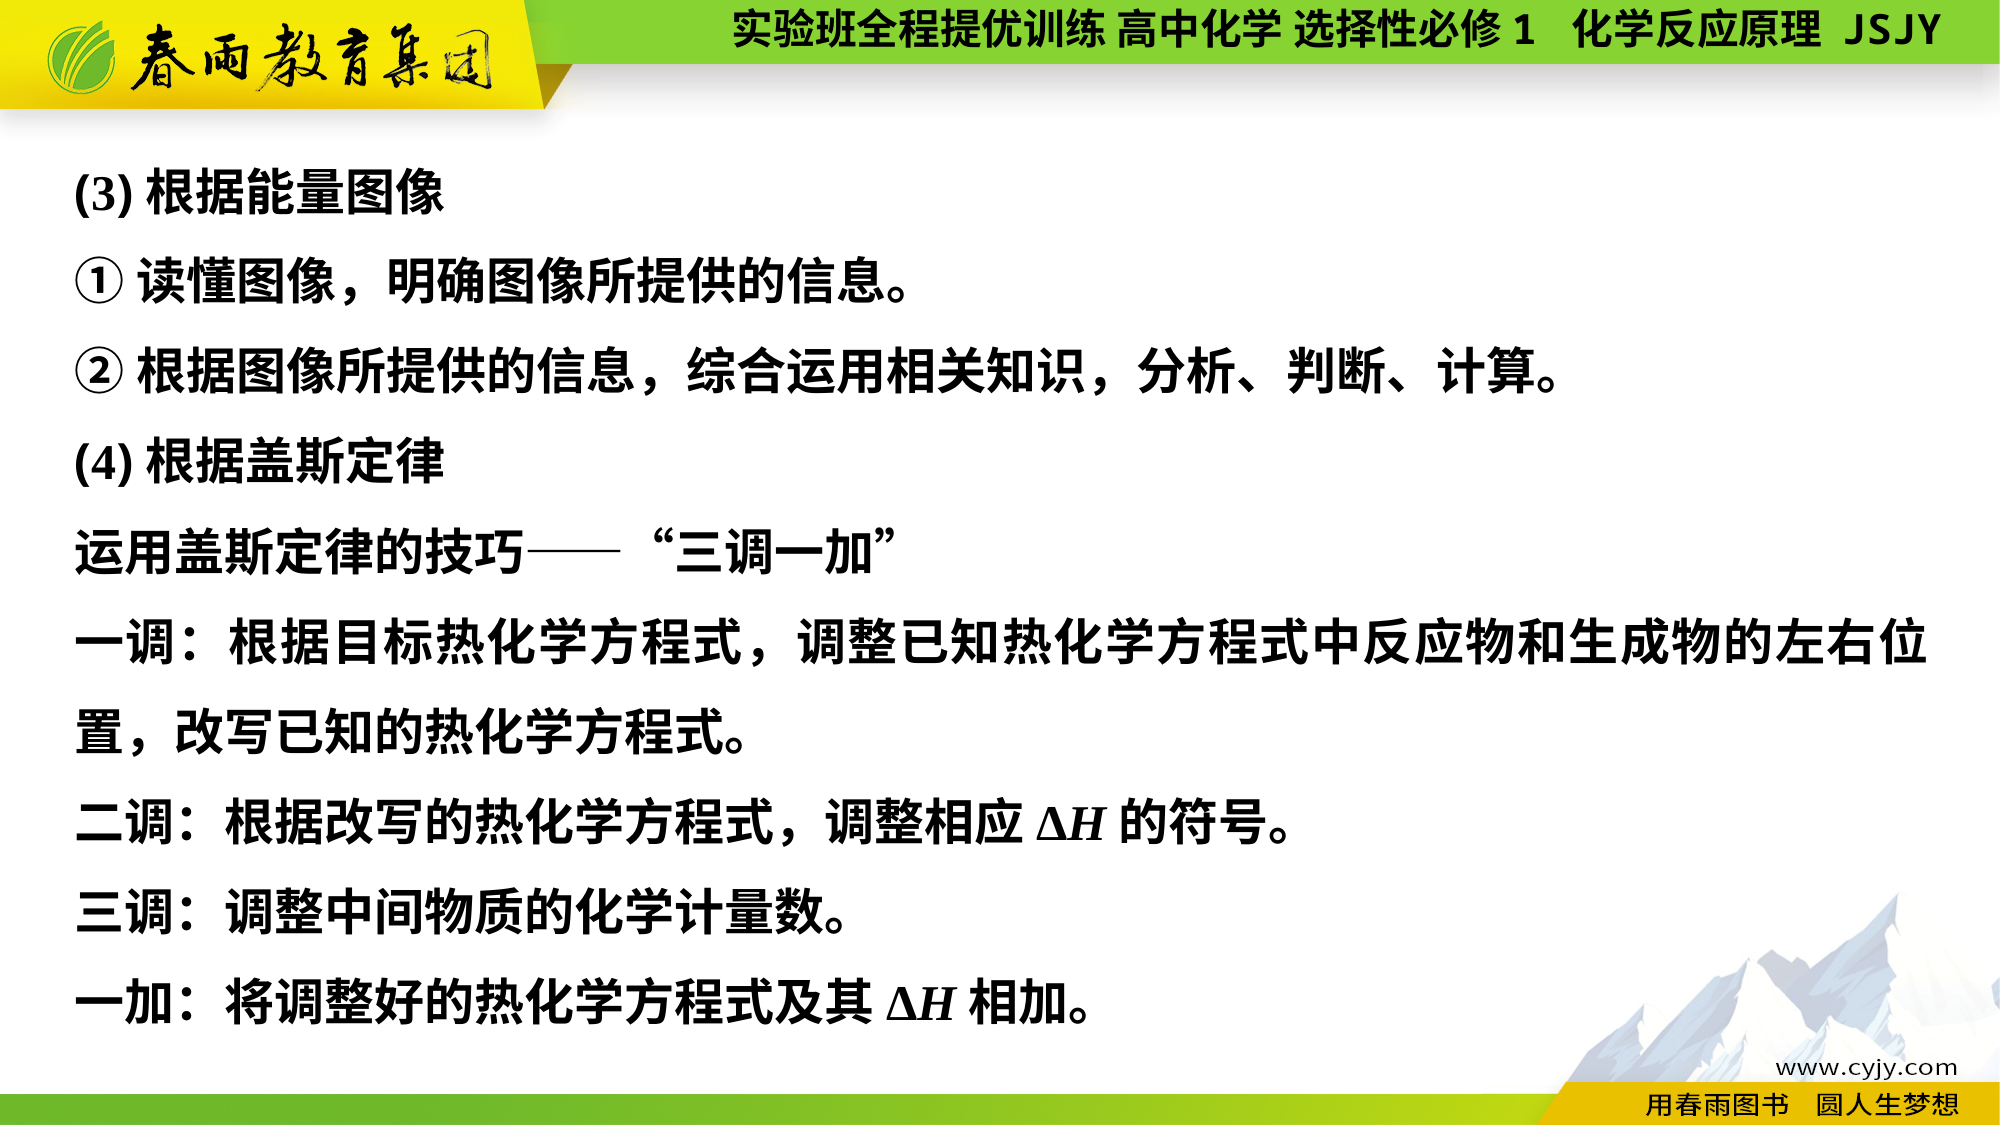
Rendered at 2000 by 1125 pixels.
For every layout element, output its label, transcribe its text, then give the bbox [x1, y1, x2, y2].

list (3)根据能量图像 ①读懂图像，明确图像所提供的信息。 ②根据图像所提供的信息，综合运用相关知识，分析、判断、计算。 (4)根据盖斯定律 运用盖斯定律的技巧——“三调一加” 一调：根据目标热化学方程式，调整已知热化学方程式中反应物和生成物的左右位置，改写已知的热化学方程式。 二调：根据改写的热化学方程式，调整相应ΔH的符号。 三调：调整中间物质的化学计量数。 一加：将调整好的热化学方程式及其ΔH相加。 [59, 122, 1944, 1047]
picture [0, 0, 2000, 1125]
